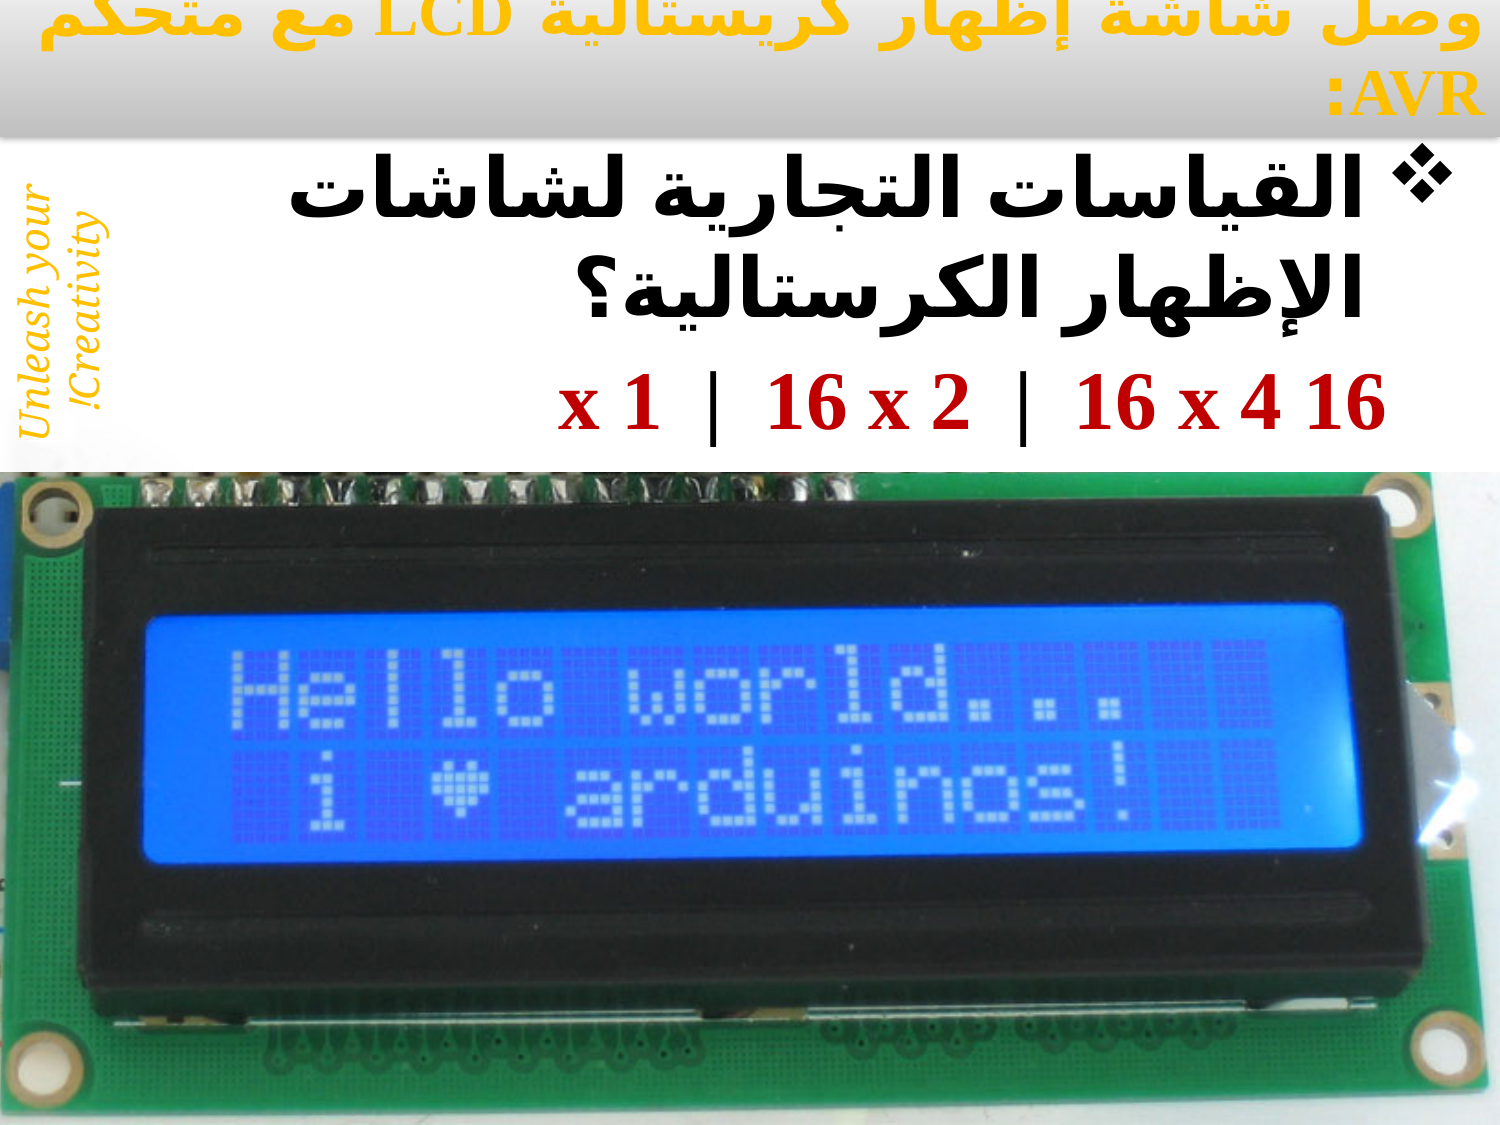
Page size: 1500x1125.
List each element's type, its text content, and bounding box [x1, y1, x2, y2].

picture [0, 137, 1500, 1125]
text_box القياسات التجارية لشاشات الإظهار الكرستالية؟ 16 x 1 | 16 x 2 | 16 x 4 20 x 2 | 20 x 4 | 40 x 2 | 40 x 4 [76, 126, 1477, 471]
text_box وصل شاشة إظهار كريستالية LCD مع متحكم AVR: [0, 0, 1500, 137]
text_box Unleash your Creativity! [0, 125, 59, 396]
